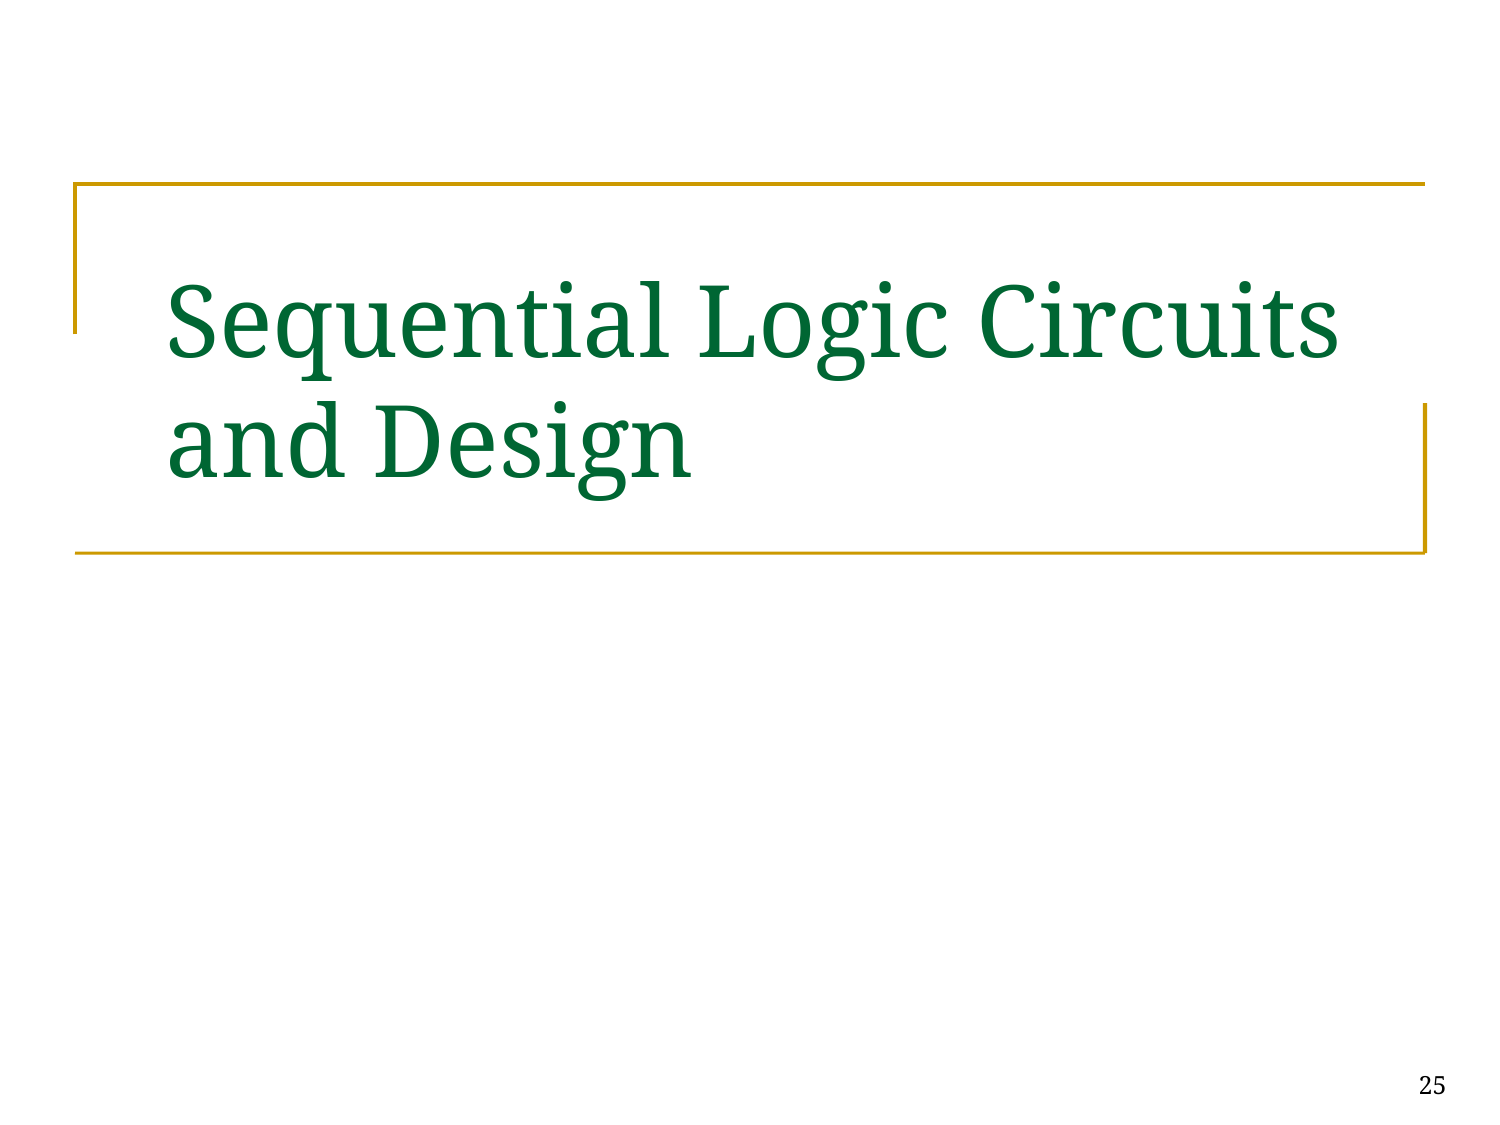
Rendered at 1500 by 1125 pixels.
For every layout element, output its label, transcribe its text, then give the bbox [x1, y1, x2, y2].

slide_number 25 [1111, 1036, 1462, 1112]
title Sequential Logic Circuits and Design [150, 249, 1450, 538]
